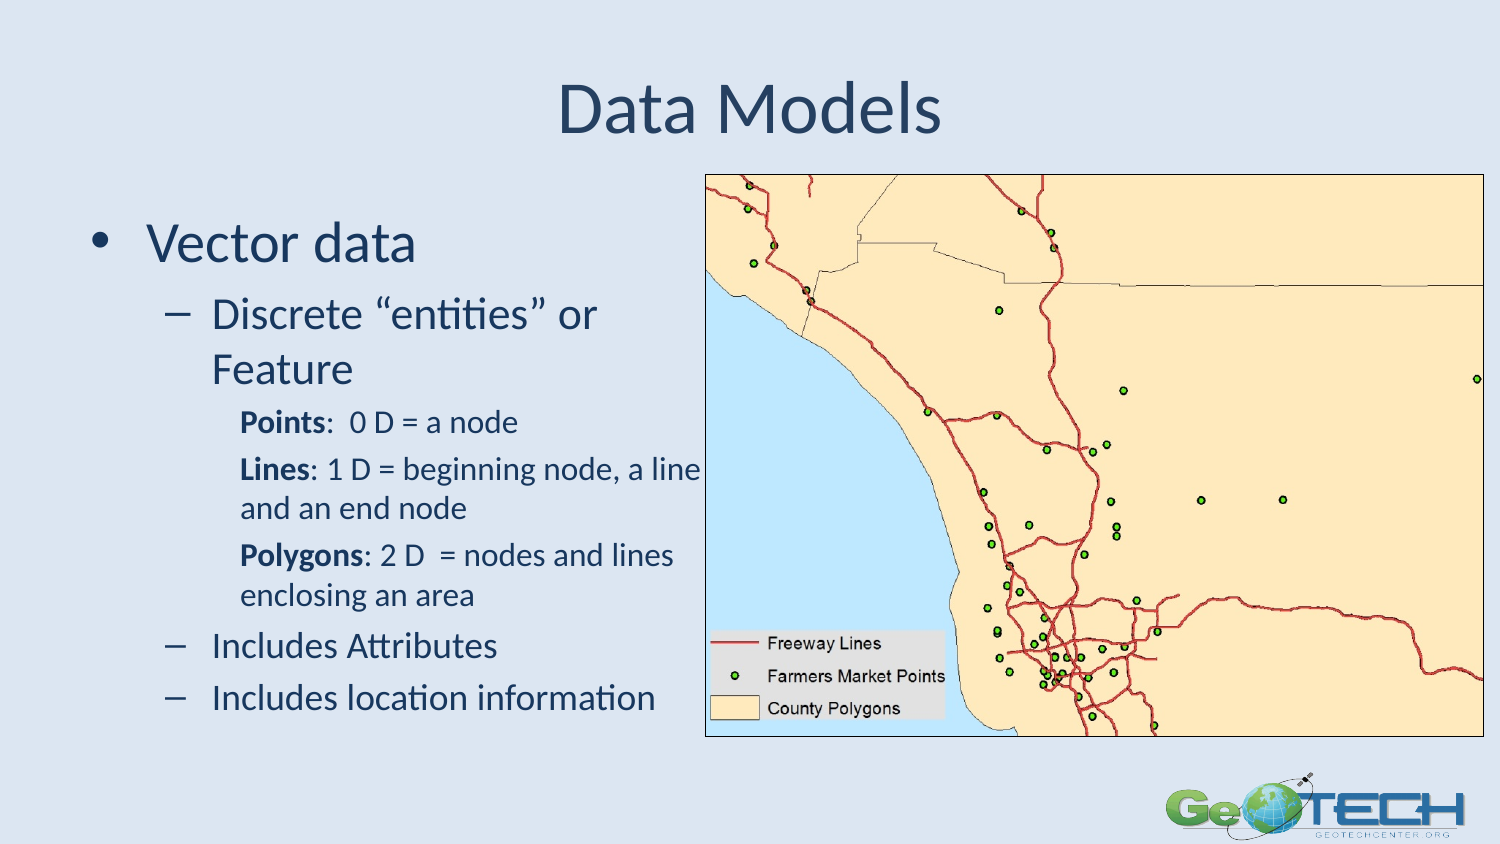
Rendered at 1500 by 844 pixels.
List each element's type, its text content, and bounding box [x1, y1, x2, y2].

picture [704, 174, 1485, 738]
title Data Models [75, 33, 1425, 175]
list Vector data Discrete “entities” or Feature Points: 0 D = a node Lines: 1 D = beginning node, a line and an end node Polygons: 2 D = nodes and lines enclosing an area Includes Attributes Includes location information [75, 196, 750, 754]
picture [1155, 769, 1478, 844]
